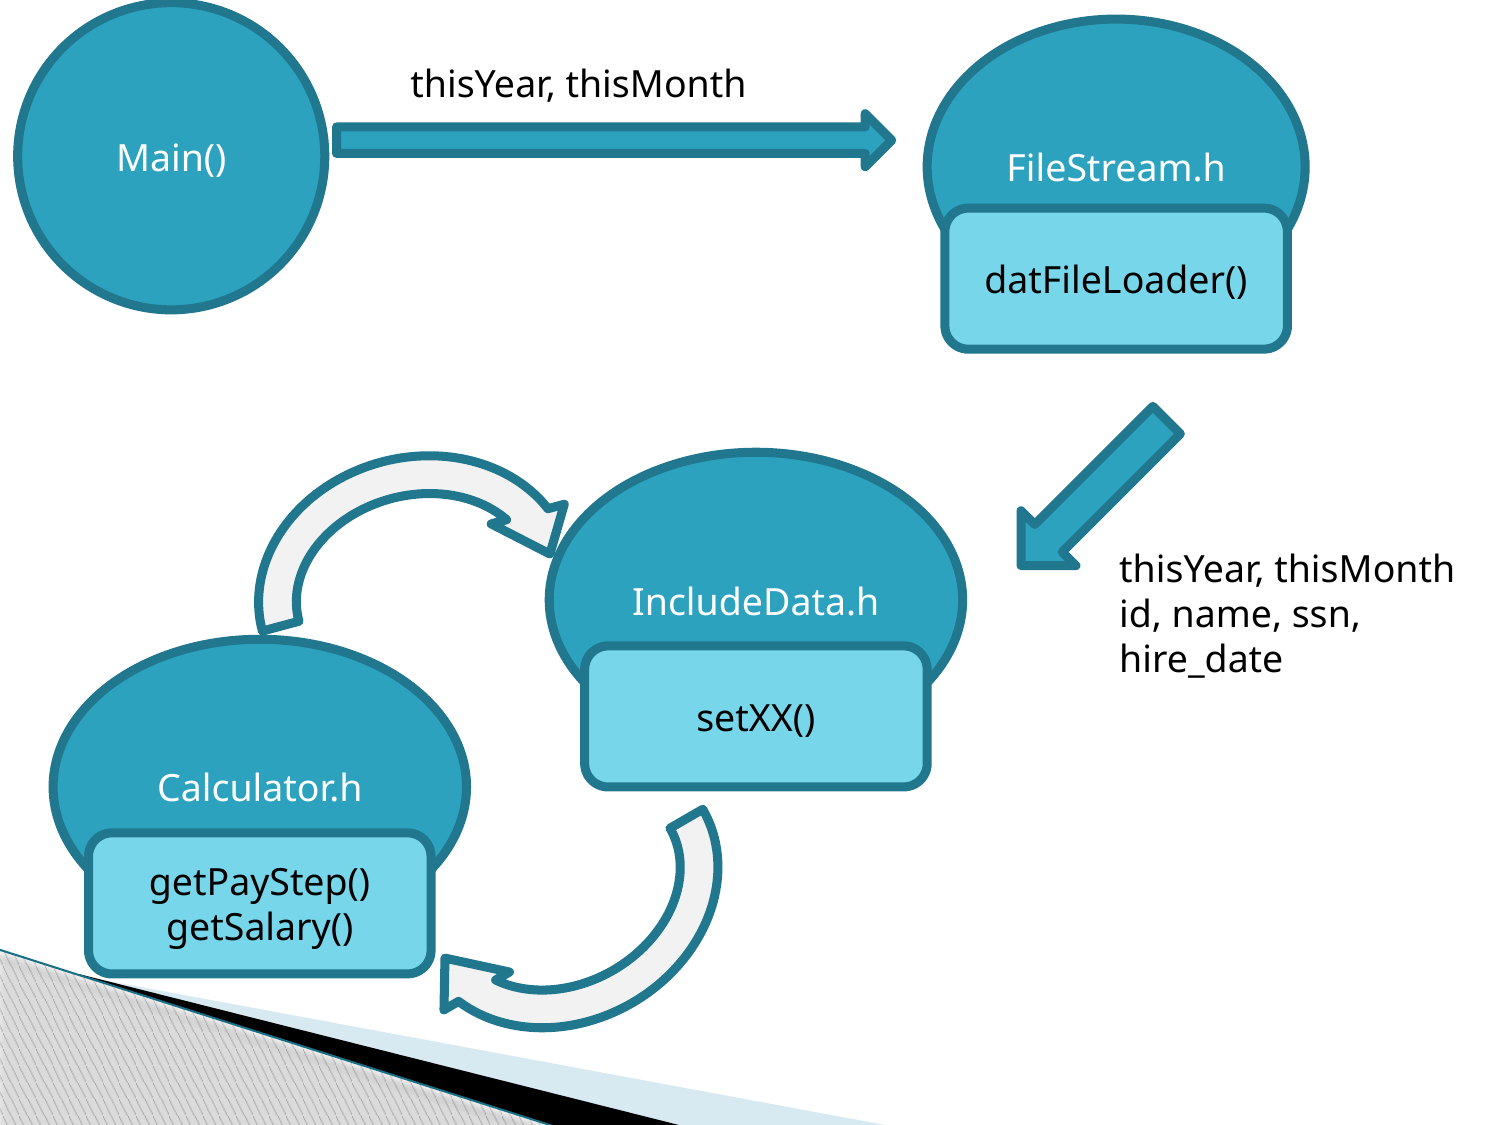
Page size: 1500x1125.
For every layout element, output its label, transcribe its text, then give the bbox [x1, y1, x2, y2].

text_box [1016, 401, 1185, 571]
text_box setXX() [580, 641, 932, 792]
text_box [332, 113, 897, 172]
text_box [439, 804, 723, 1033]
text_box Main() [13, 0, 330, 315]
text_box FileStream.h [922, 14, 1310, 231]
text_box Calculator.h [48, 634, 472, 872]
text_box thisYear, thisMonth id, name, ssn, hire_date [1104, 537, 1500, 687]
text_box datFileLoader() [940, 203, 1292, 354]
text_box IncludeData.h [544, 447, 968, 685]
text_box getPayStep() getSalary() [84, 828, 436, 979]
text_box thisYear, thisMonth [395, 52, 939, 113]
text_box [254, 451, 569, 636]
